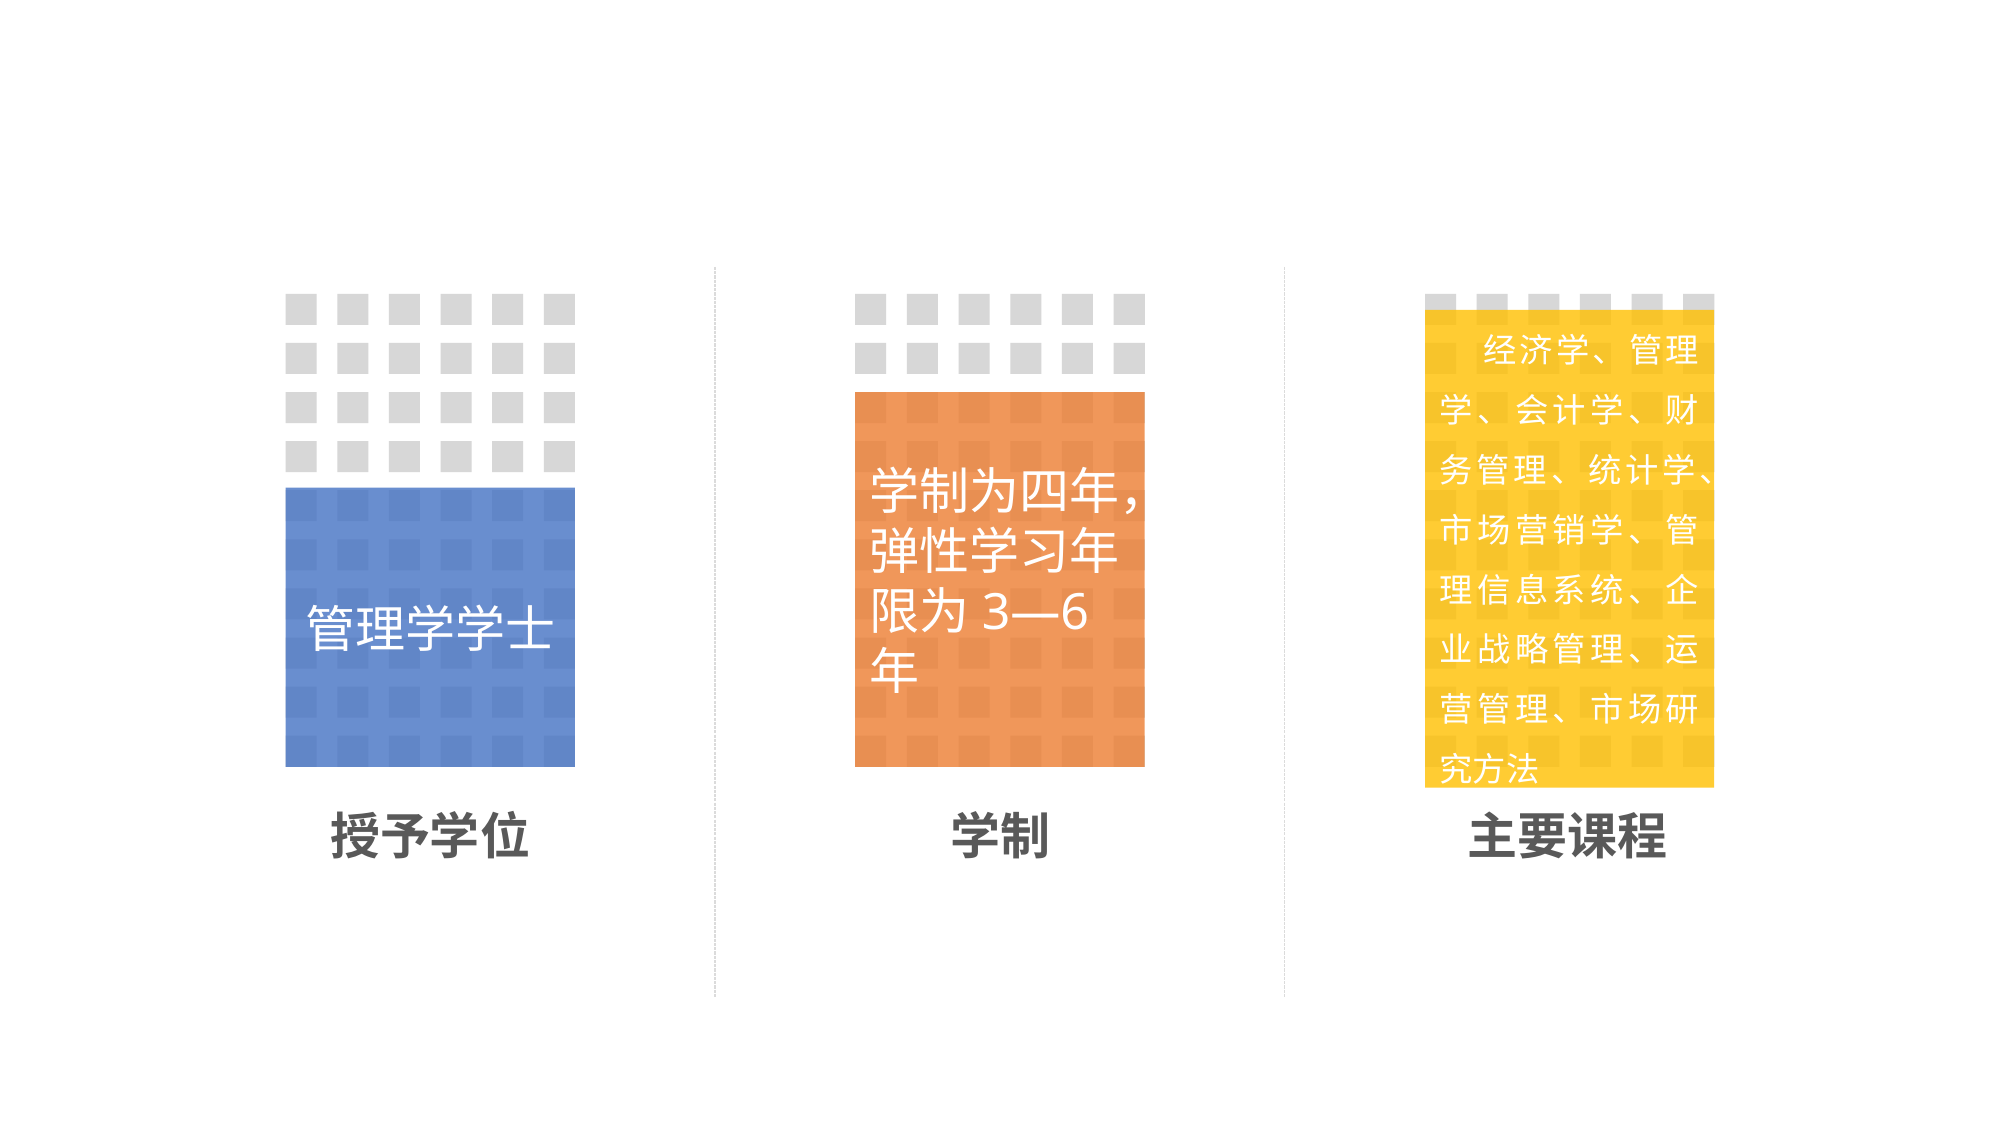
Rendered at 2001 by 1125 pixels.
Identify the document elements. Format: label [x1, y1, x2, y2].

text_box [715, 266, 1285, 998]
text_box [246, 293, 614, 864]
text_box [1383, 293, 1752, 864]
text_box [816, 293, 1185, 864]
